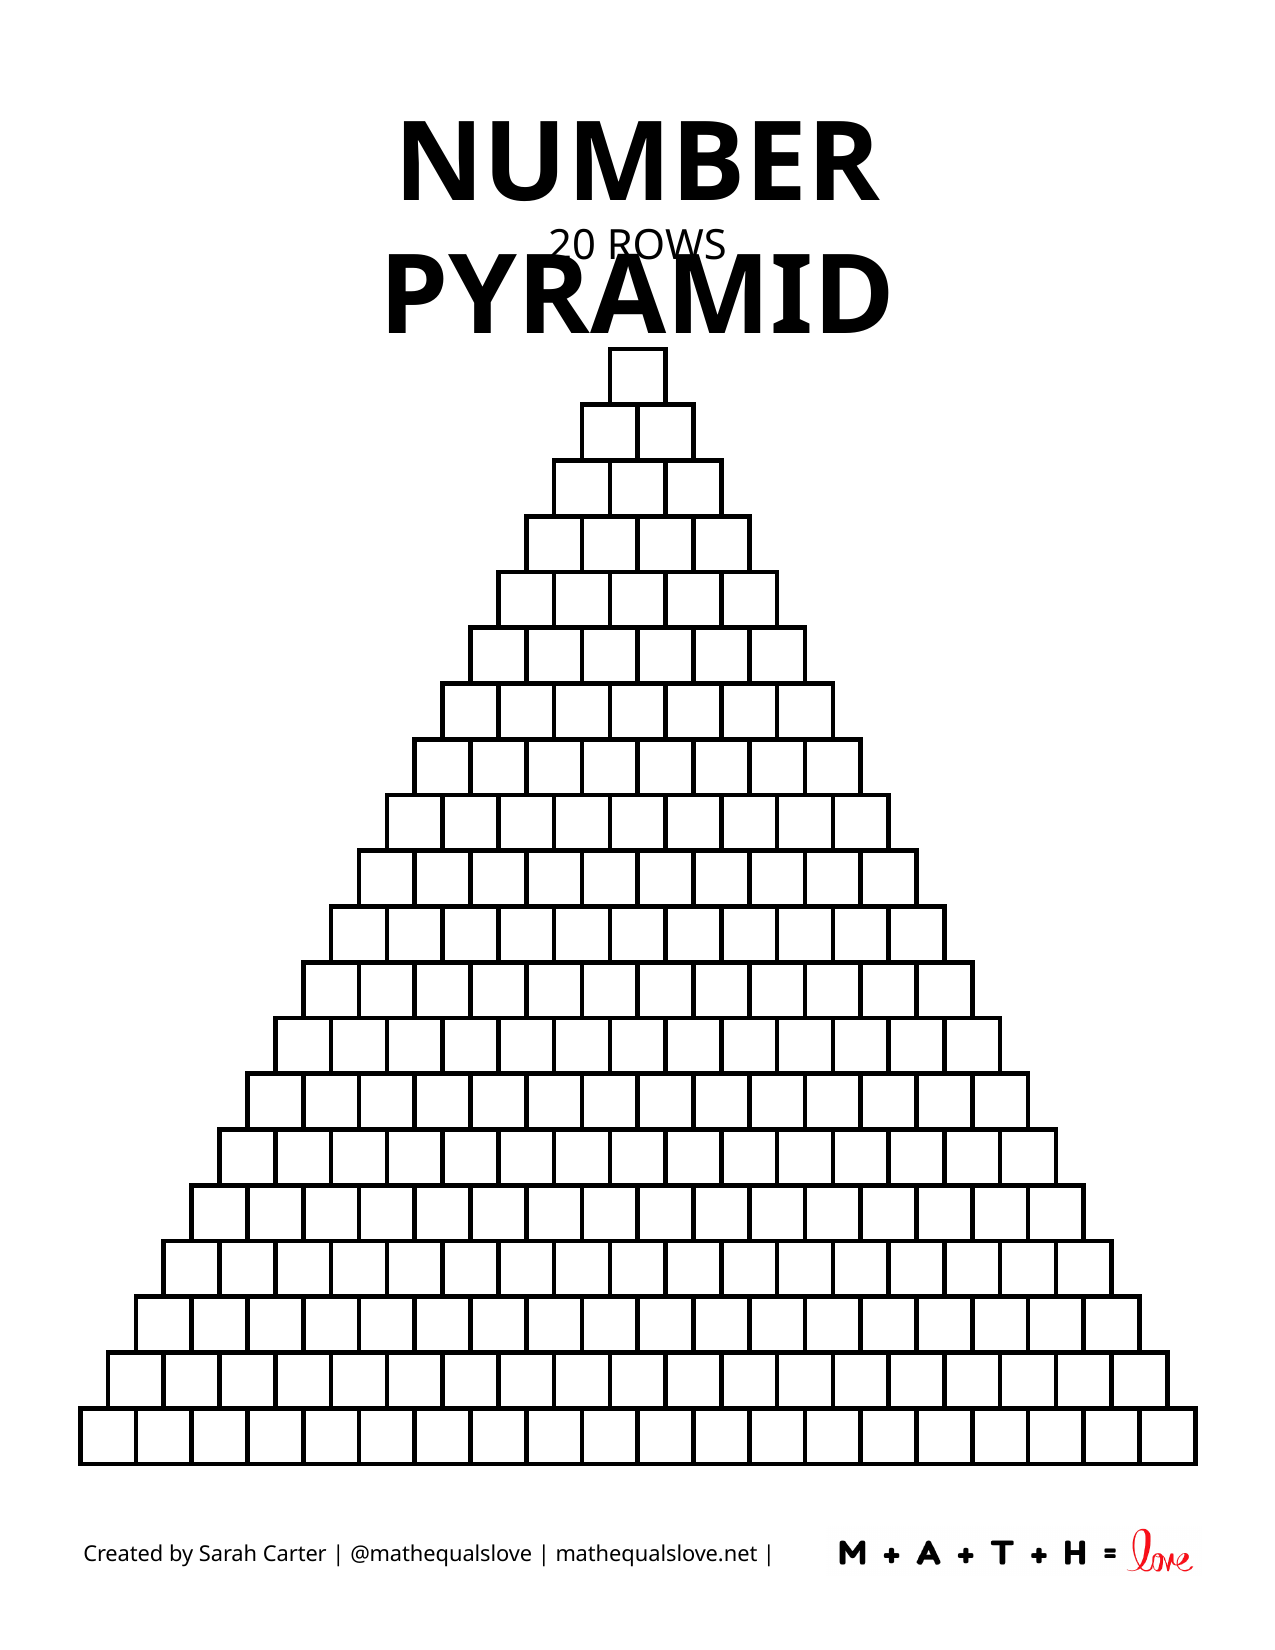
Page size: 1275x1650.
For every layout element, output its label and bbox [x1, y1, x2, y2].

text_box [68, 1532, 826, 1574]
text_box [80, 83, 1196, 1465]
picture [826, 1525, 1203, 1577]
